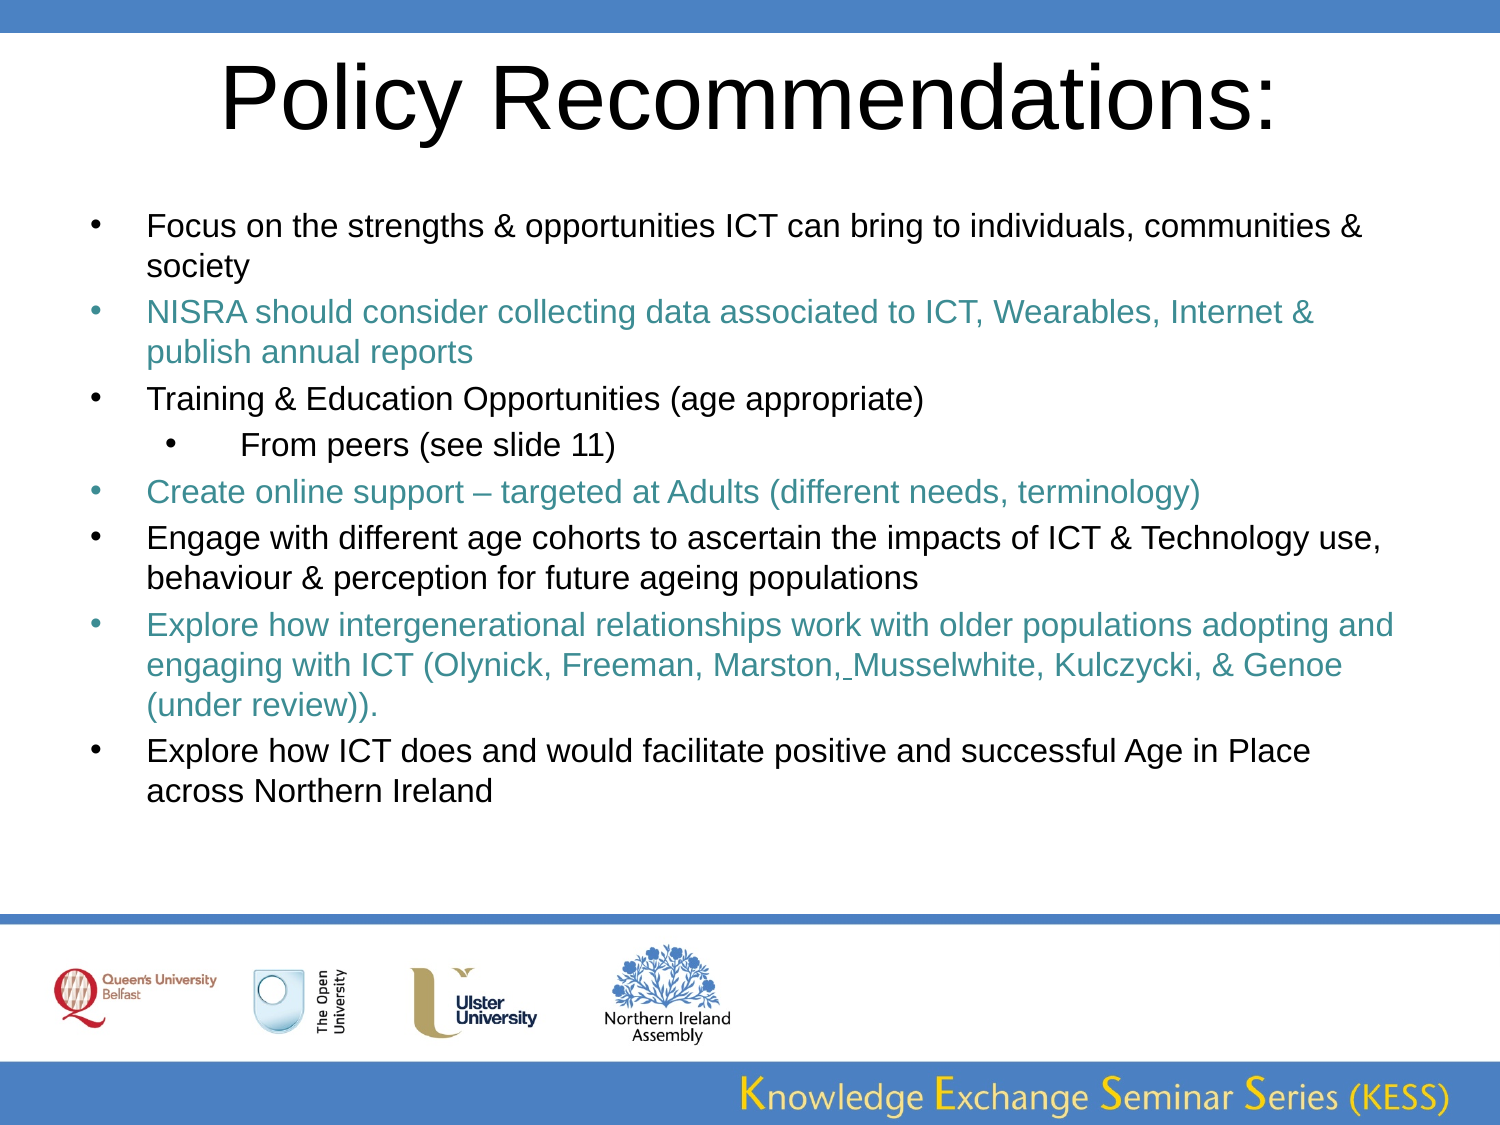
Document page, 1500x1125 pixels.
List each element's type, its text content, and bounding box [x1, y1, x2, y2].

title Policy Recommendations: [75, 30, 1425, 196]
list Focus on the strengths & opportunities ICT can bring to individuals, communities & society NISRA should consider collecting data associated to ICT, Wearables, Internet & publish annual reports Training & Education Opportunities (age appropriate) From peers (see slide 11) Create online support – targeted at Adults (different needs, terminology) Engage with different age cohorts to ascertain the impacts of ICT & Technology use, behaviour & perception for future ageing populations Explore how intergenerational relationships work with older populations adopting and engaging with ICT (Olynick, Freeman, Marston, Musselwhite, Kulczycki, & Genoe (under review)). Explore how ICT does and would facilitate positive and successful Age in Place across Northern Ireland [75, 196, 1425, 845]
picture [0, 914, 1500, 1125]
picture [0, 0, 1500, 33]
